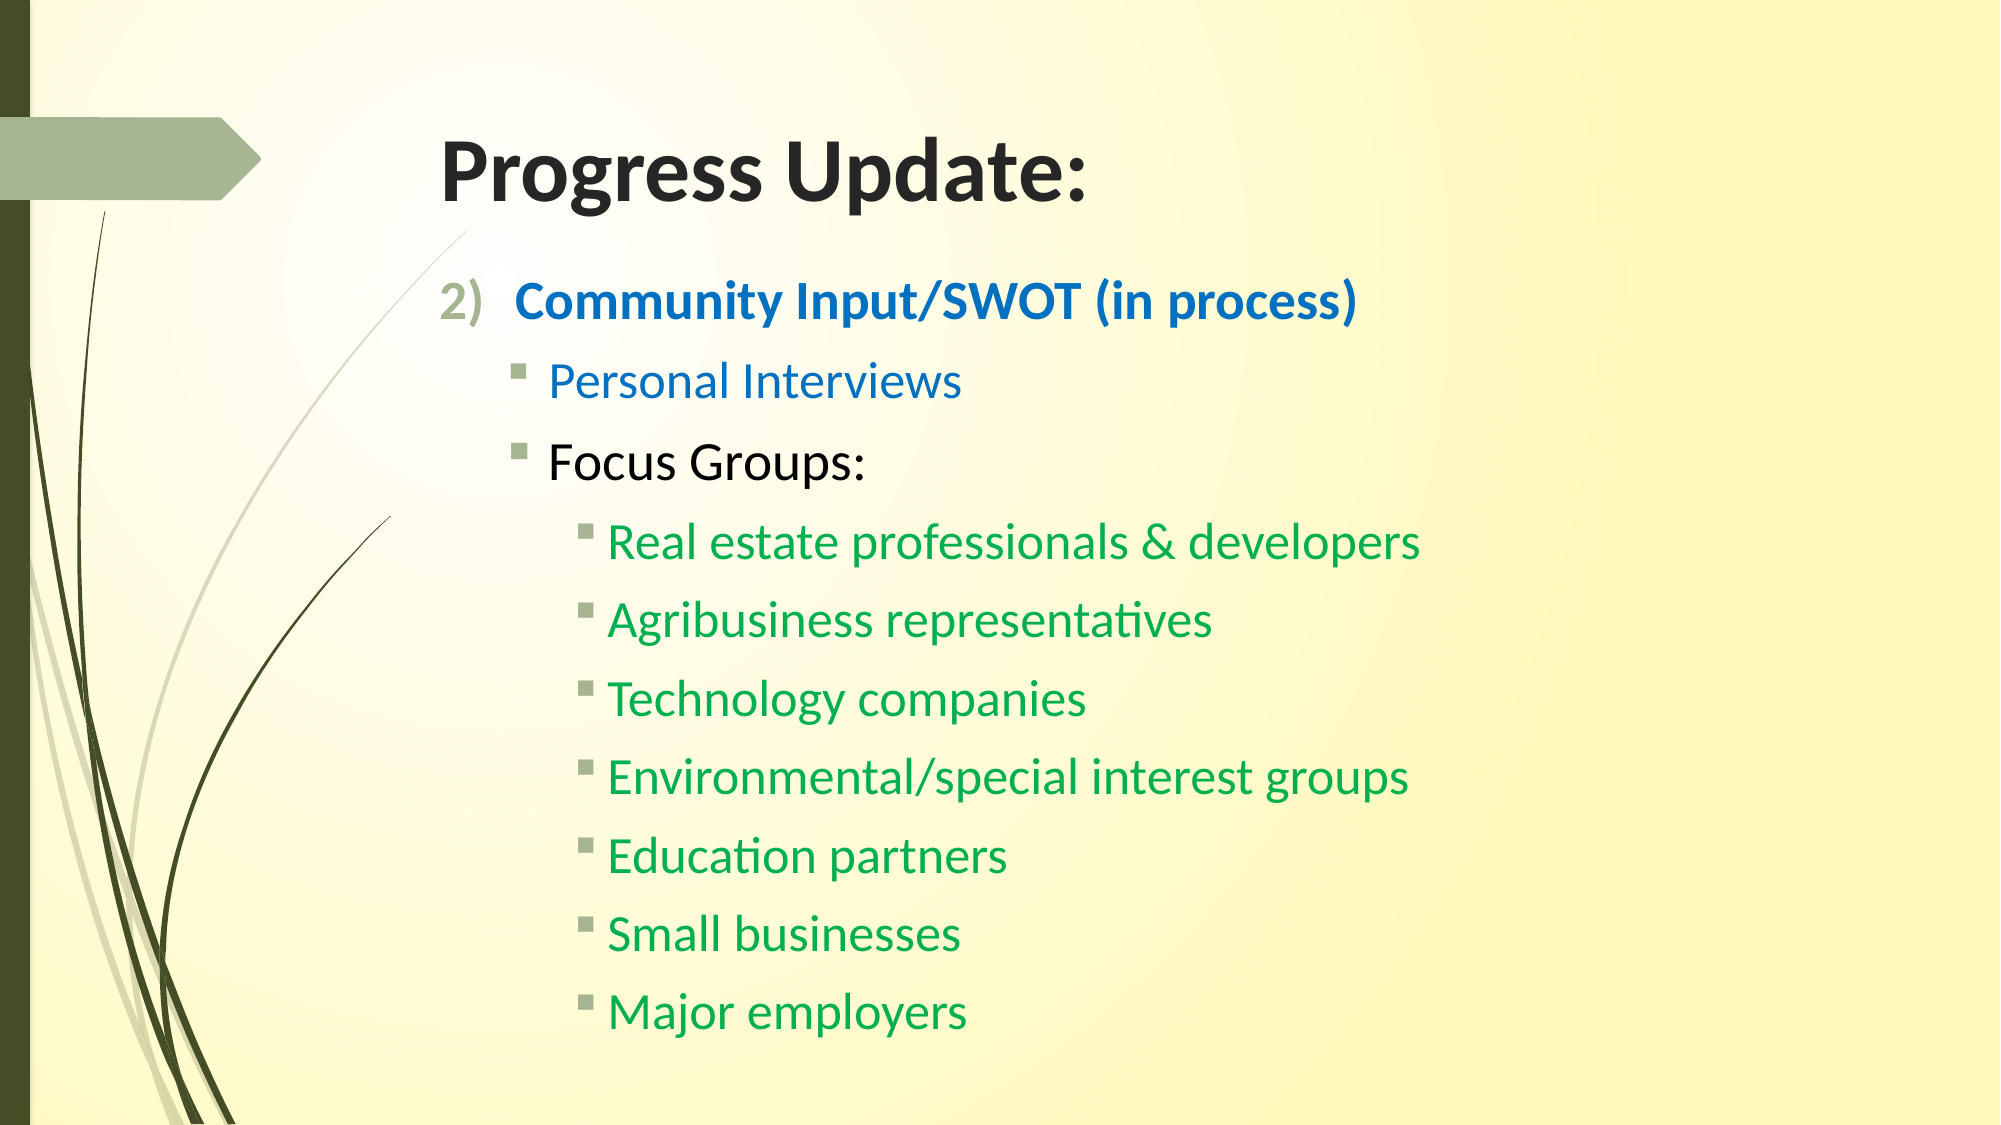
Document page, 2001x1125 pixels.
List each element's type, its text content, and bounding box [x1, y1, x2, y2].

list Community Input/SWOT (in process) Personal Interviews Focus Groups: Real estate professionals & developers Agribusiness representatives Technology companies Environmental/special interest groups Education partners Small businesses Major employers [424, 256, 1888, 1054]
title Progress Update: [425, 102, 1888, 244]
